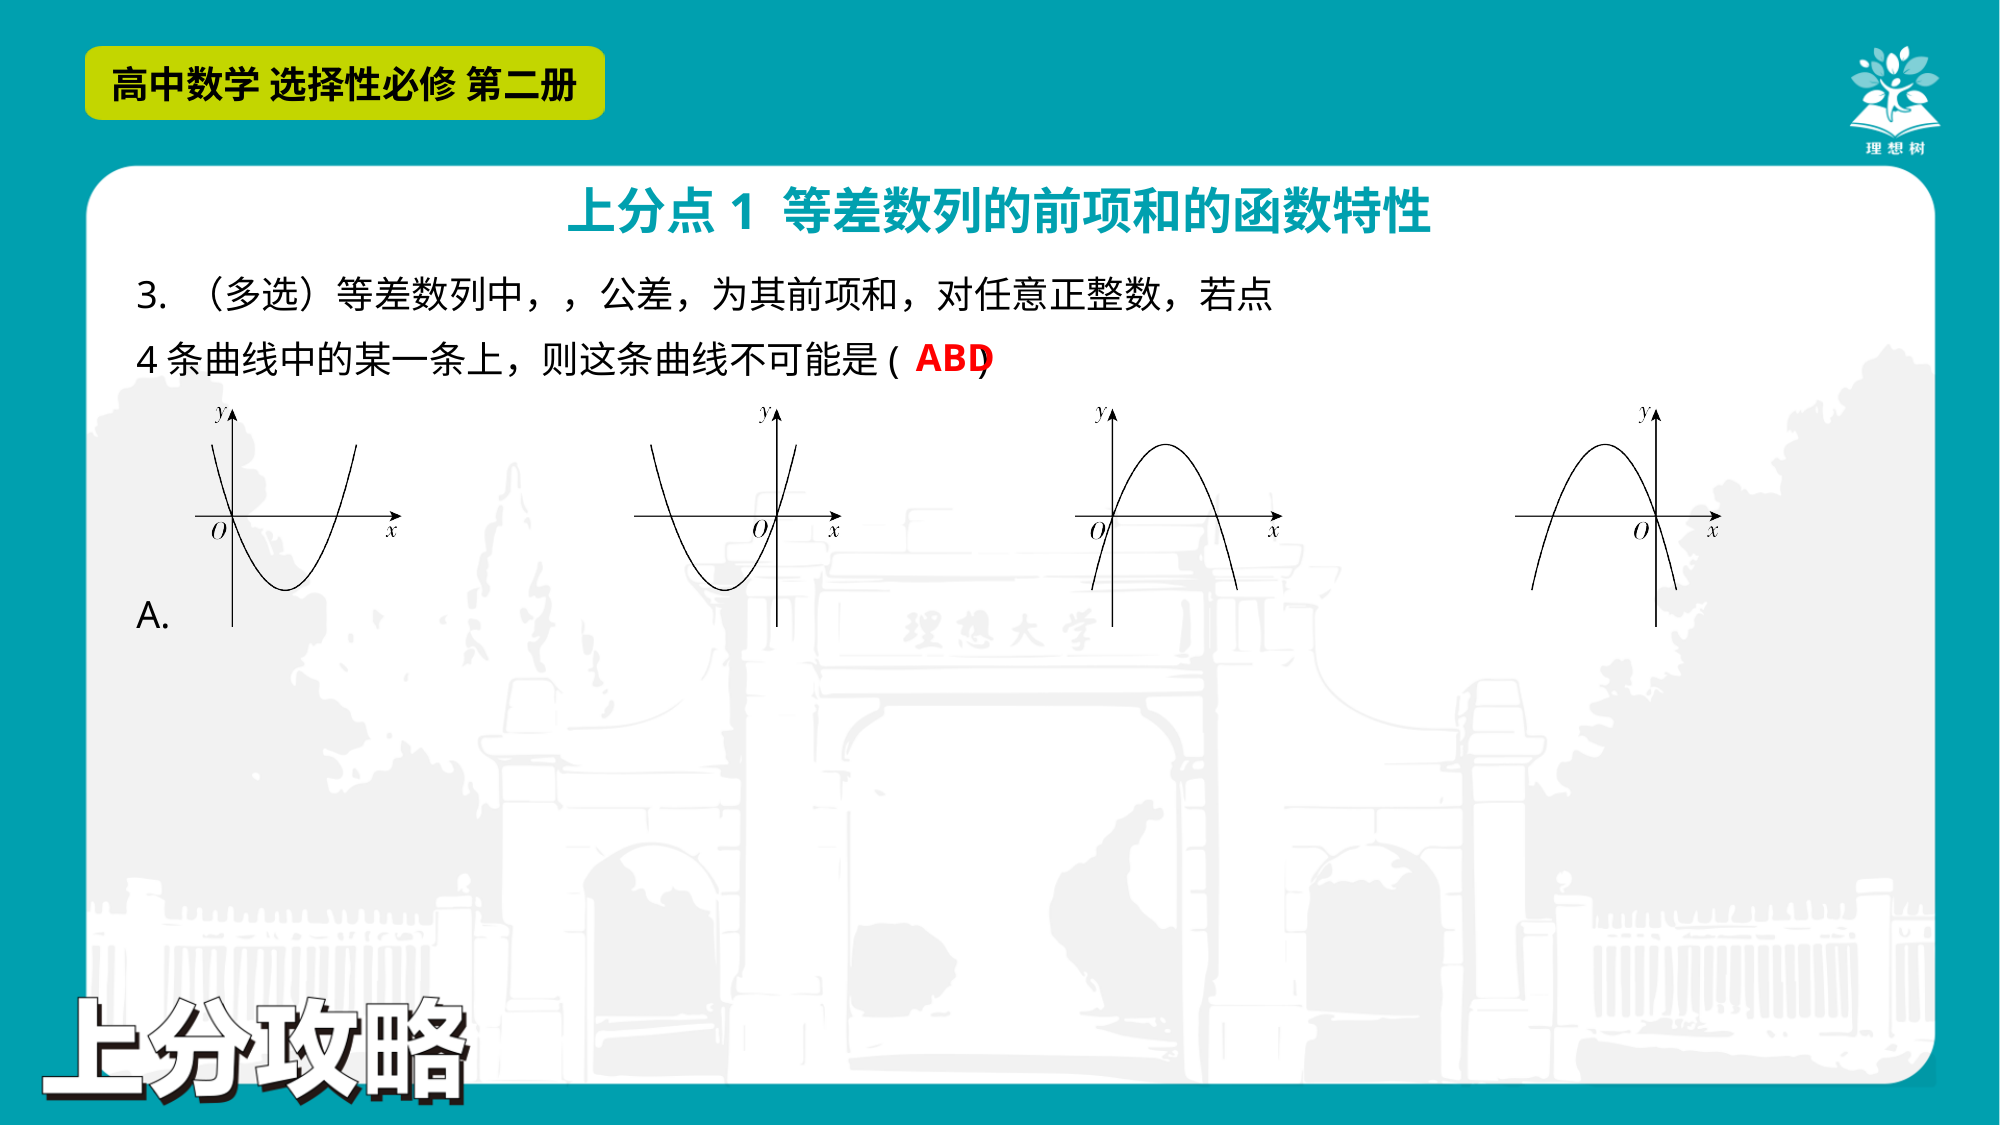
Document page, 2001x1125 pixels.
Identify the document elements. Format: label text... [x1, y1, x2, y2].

text_box A. B. C. D. [136, 394, 1865, 627]
text_box ABD [900, 314, 1010, 373]
picture [0, 0, 2000, 1125]
